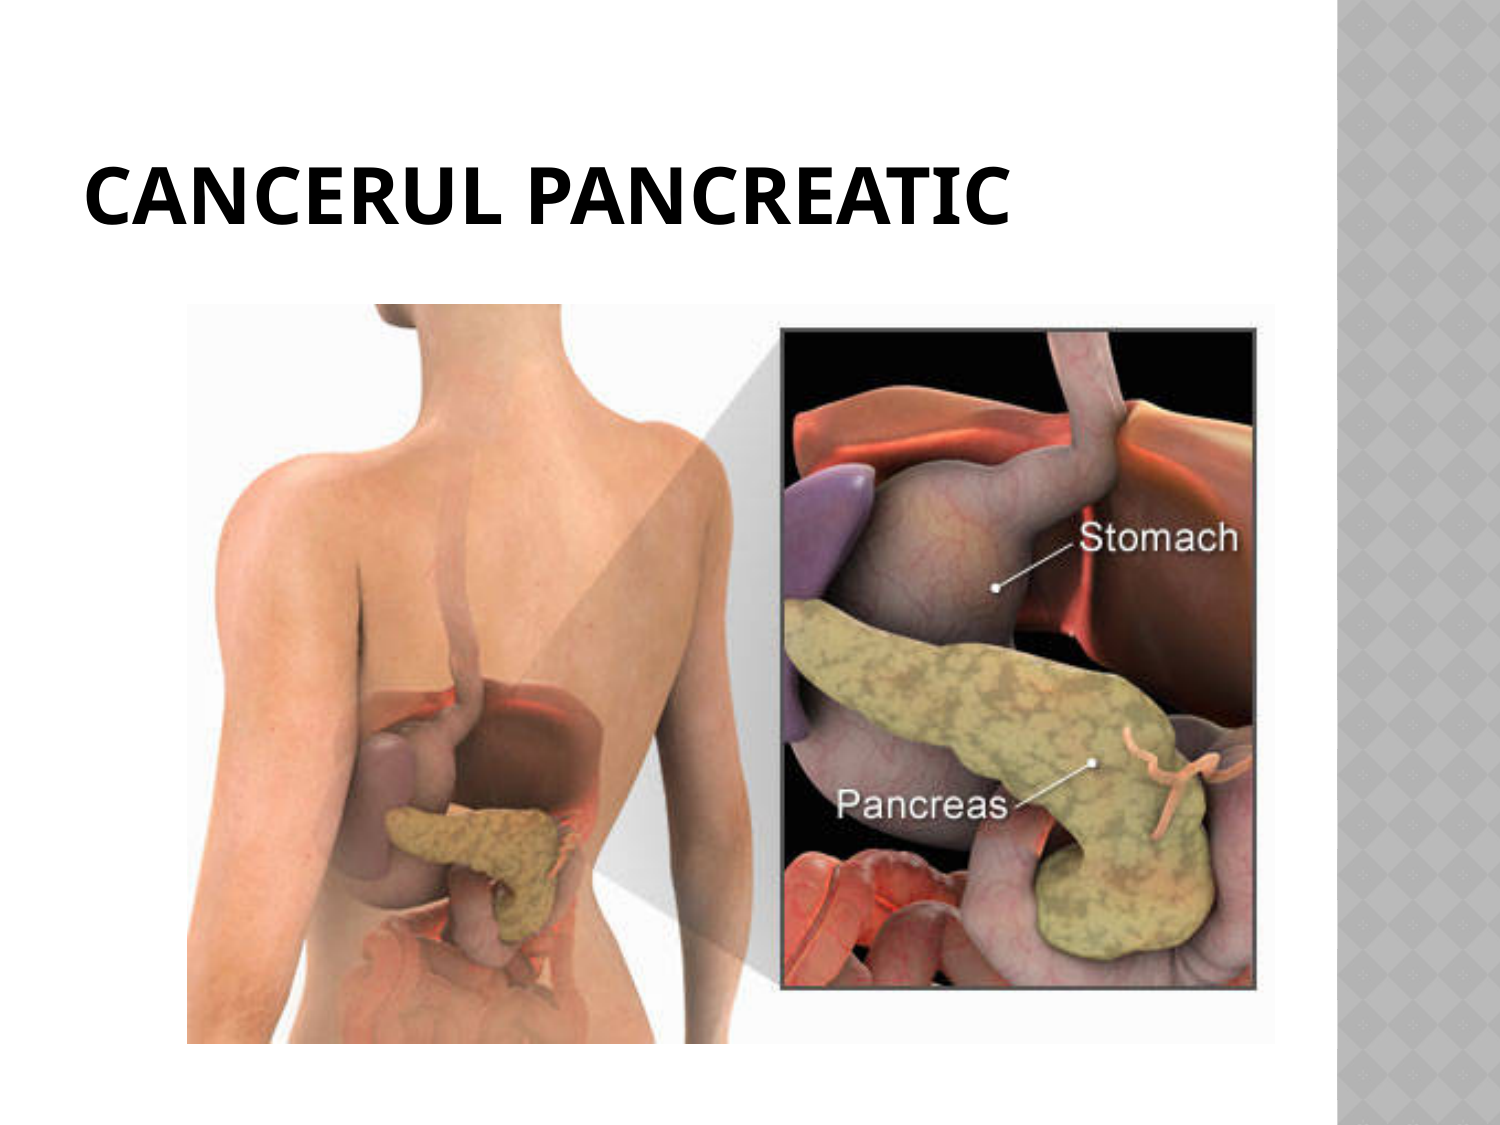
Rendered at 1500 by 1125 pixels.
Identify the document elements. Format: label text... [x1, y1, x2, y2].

title Cancerul pancreatic [75, 52, 1263, 240]
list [186, 304, 1275, 1044]
